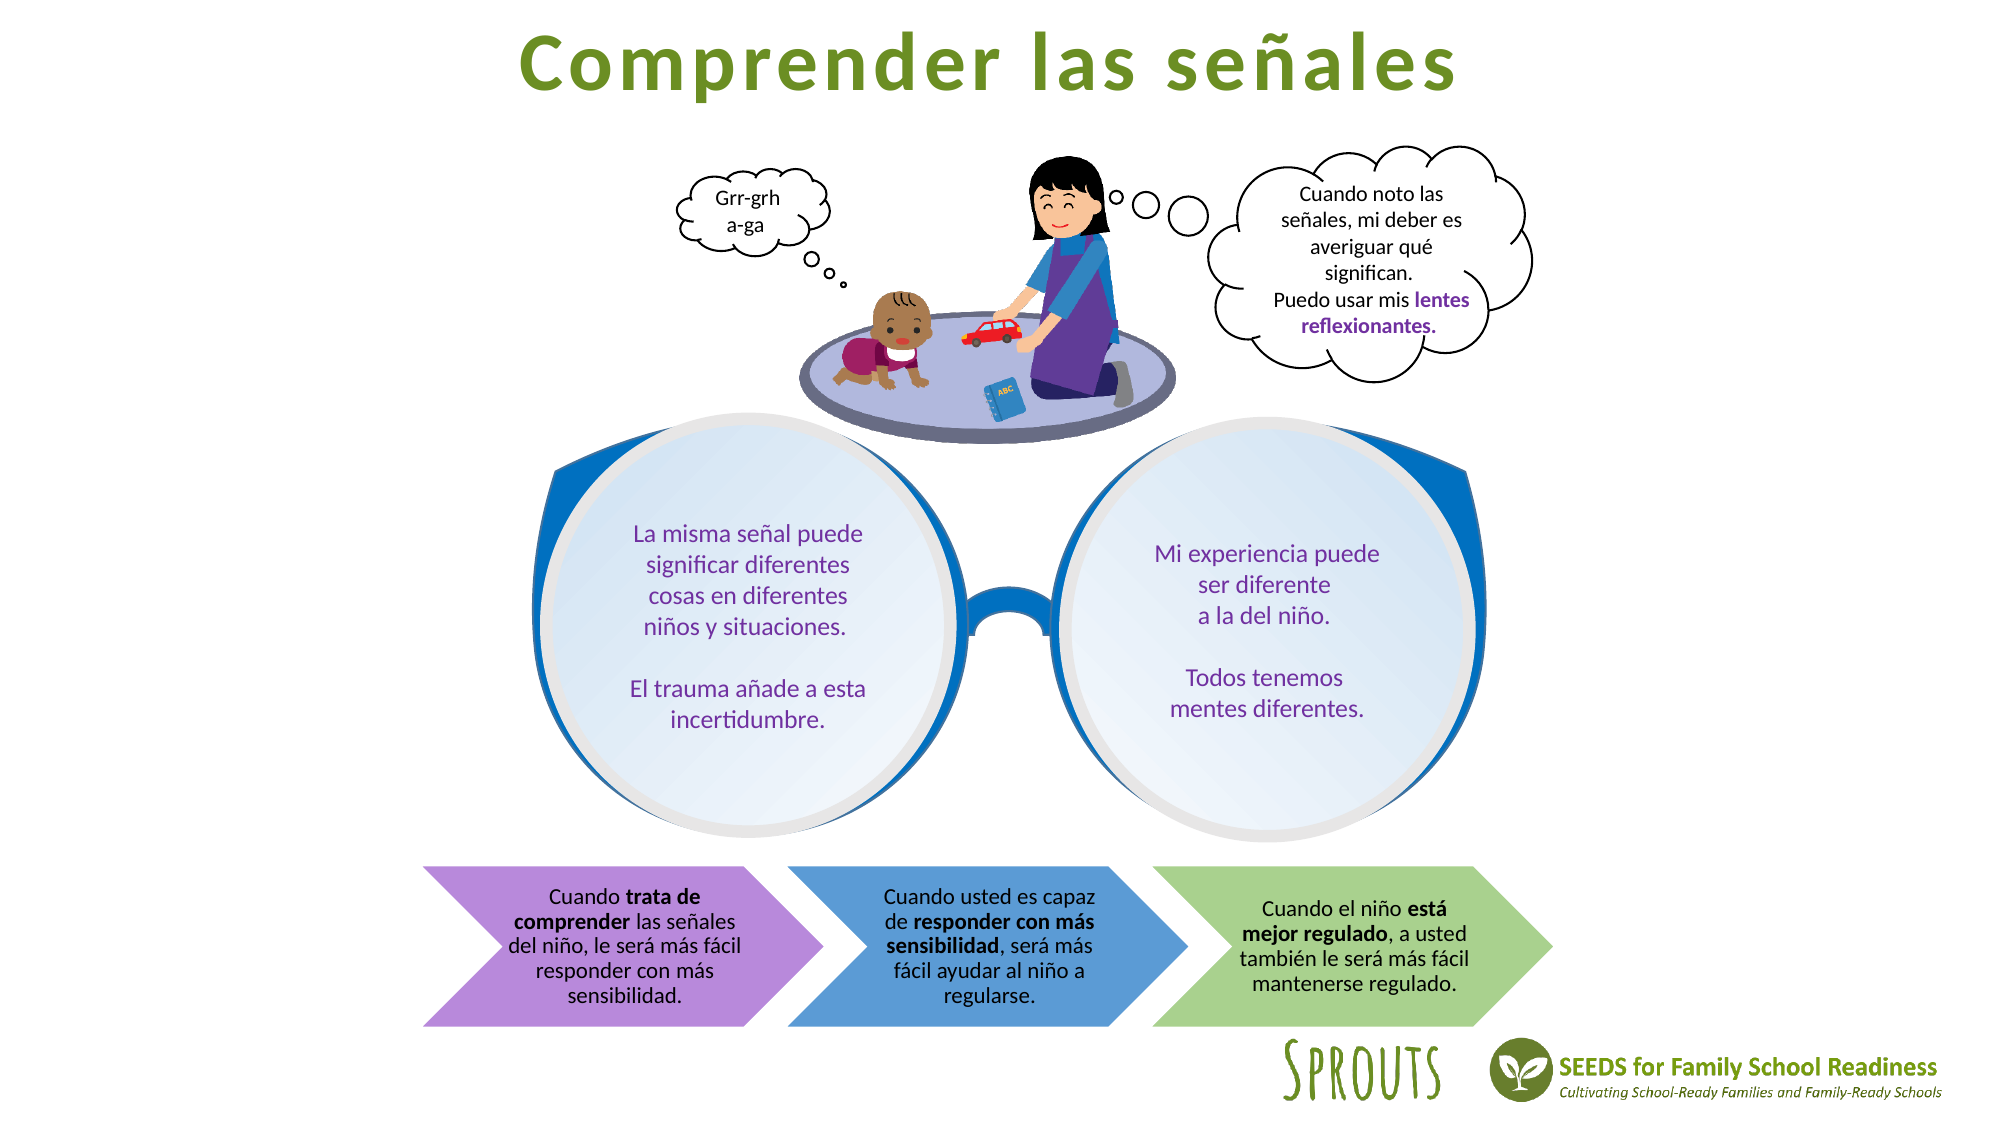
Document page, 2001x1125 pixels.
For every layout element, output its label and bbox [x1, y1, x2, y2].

picture [1271, 1029, 1453, 1118]
picture [1487, 1035, 1955, 1111]
picture [799, 156, 1176, 444]
